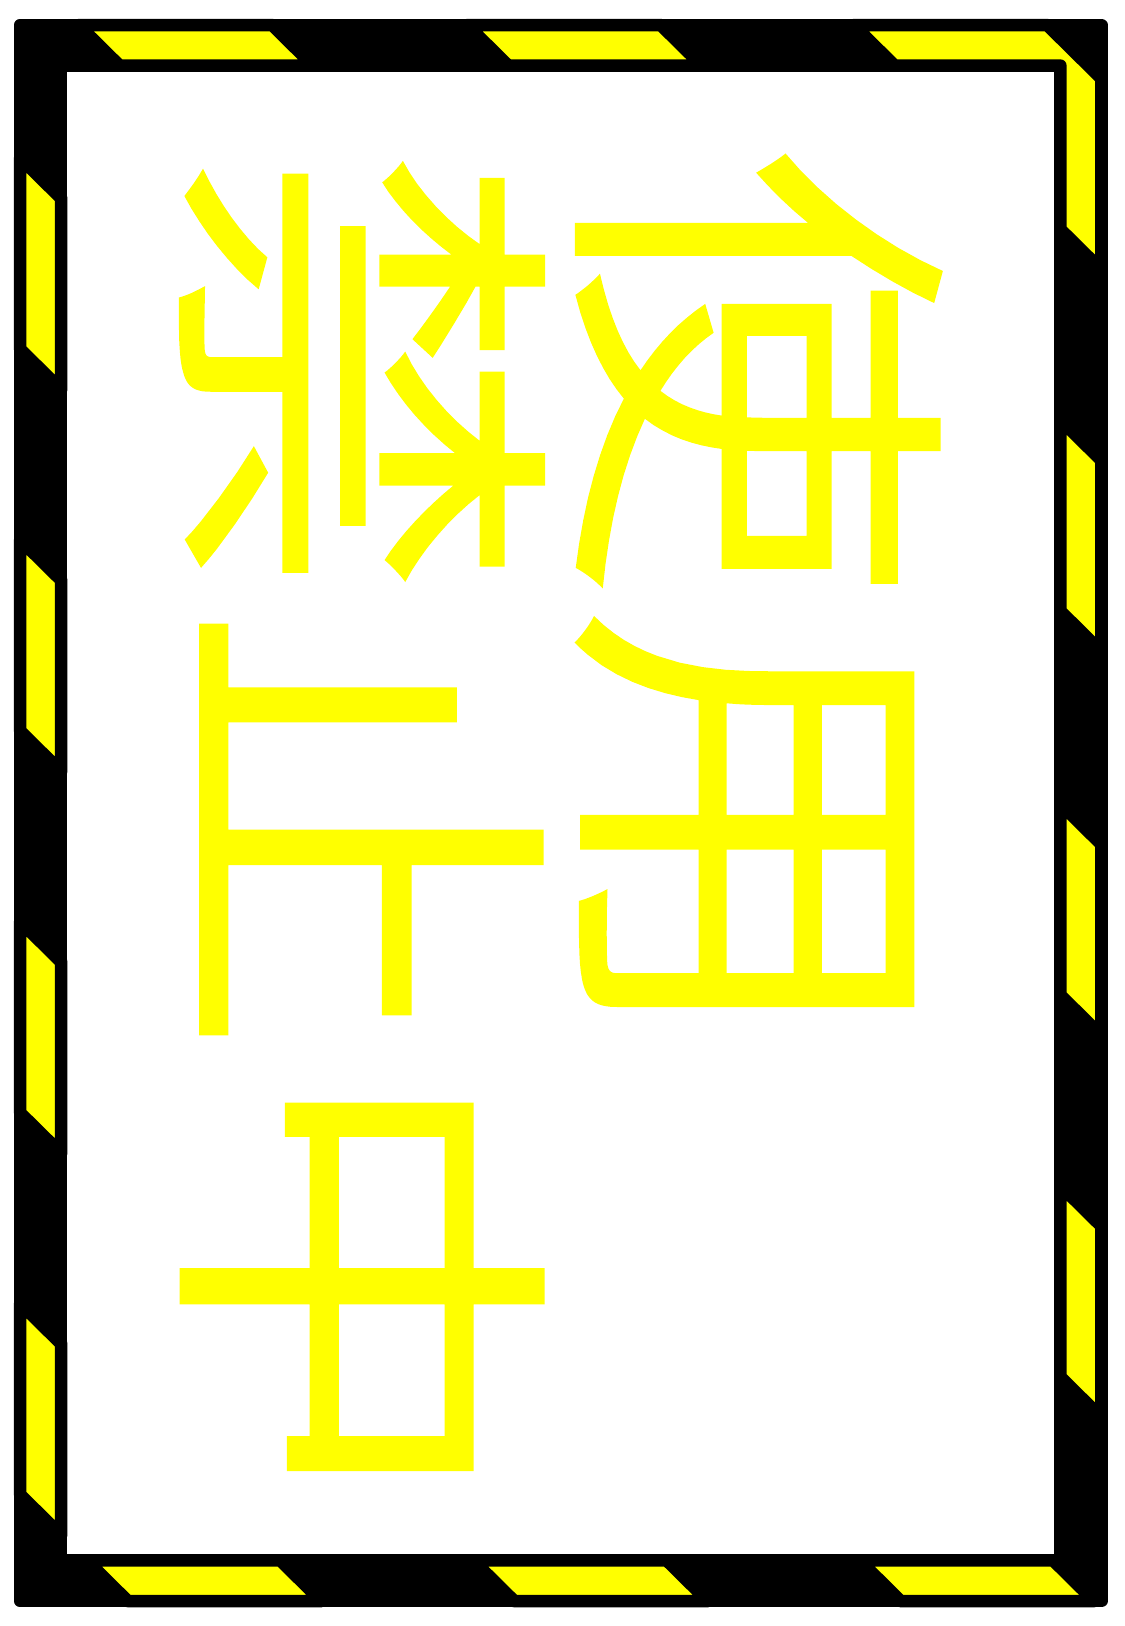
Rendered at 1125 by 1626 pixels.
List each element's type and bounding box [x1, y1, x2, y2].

text_box [0, 272, 1125, 1354]
